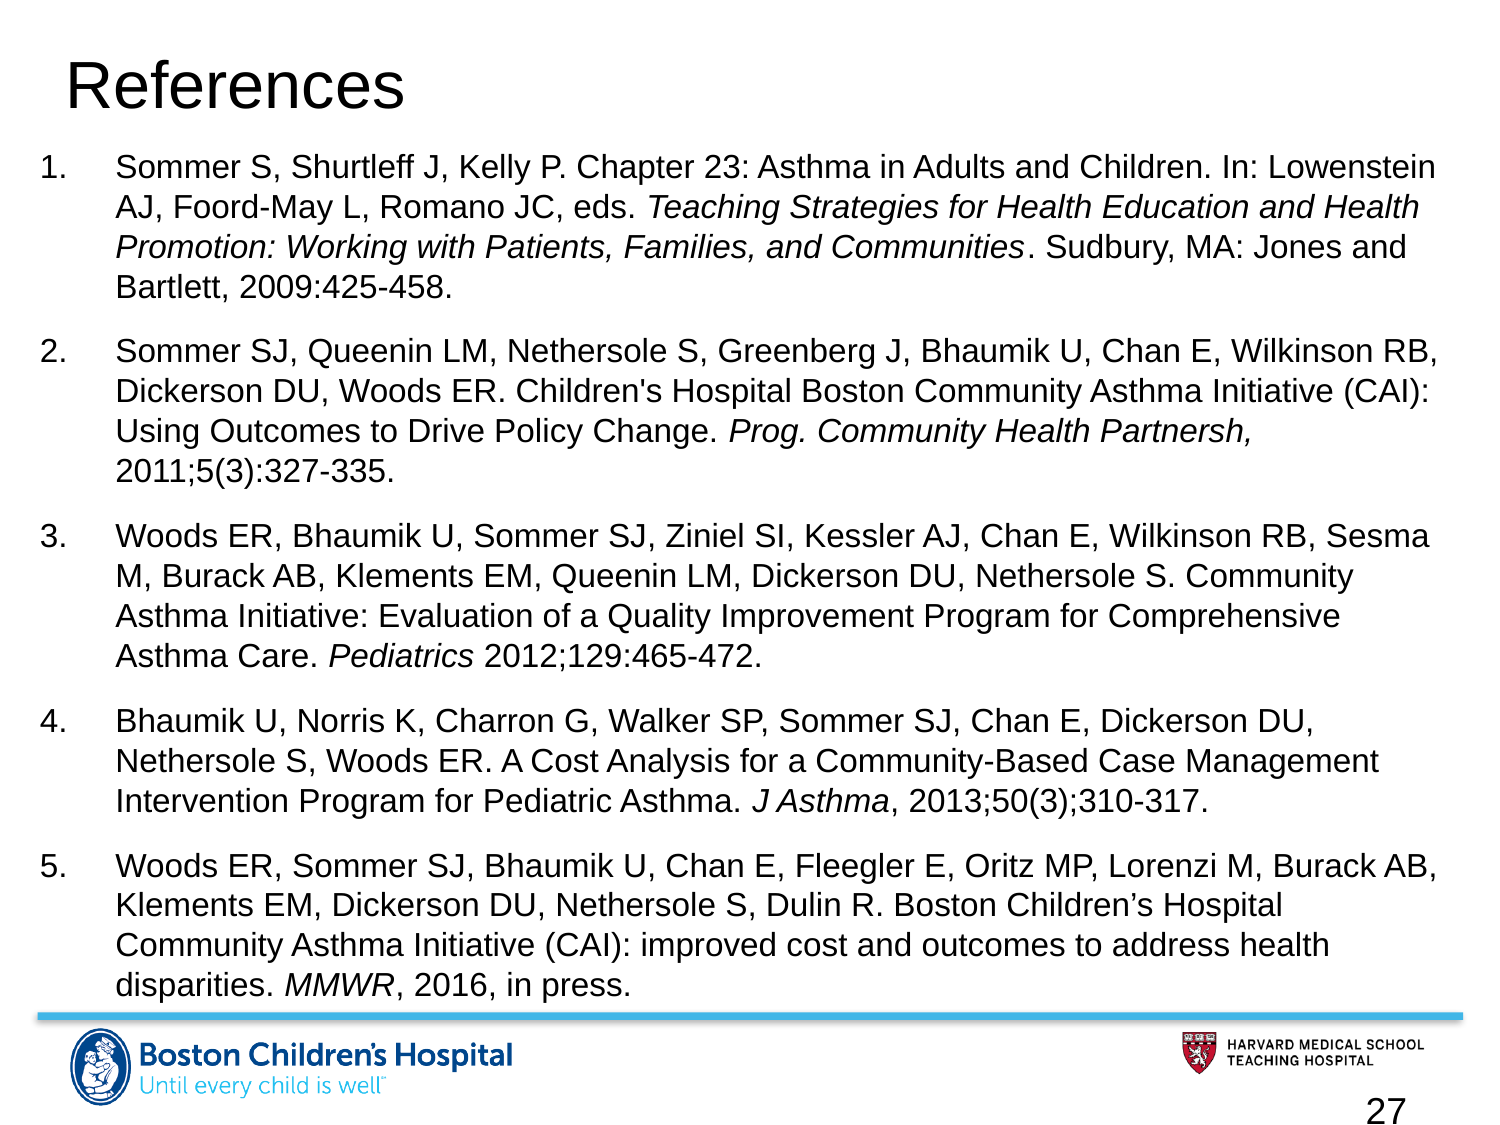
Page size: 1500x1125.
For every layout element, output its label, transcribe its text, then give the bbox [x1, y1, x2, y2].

title References [50, 1, 1425, 137]
slide_number 27 [1350, 1079, 1425, 1103]
list Sommer S, Shurtleff J, Kelly P. Chapter 23: Asthma in Adults and Children. In: Lowenstein AJ, Foord-May L, Romano JC, eds. Teaching Strategies for Health Education and Health Promotion: Working with Patients, Families, and Communities. Sudbury, MA: Jones and Bartlett, 2009:425-458. Sommer SJ, Queenin LM, Nethersole S, Greenberg J, Bhaumik U, Chan E, Wilkinson RB, Dickerson DU, Woods ER. Children's Hospital Boston Community Asthma Initiative (CAI): Using Outcomes to Drive Policy Change. Prog. Community Health Partnersh, 2011;5(3):327-335. Woods ER, Bhaumik U, Sommer SJ, Ziniel SI, Kessler AJ, Chan E, Wilkinson RB, Sesma M, Burack AB, Klements EM, Queenin LM, Dickerson DU, Nethersole S. Community Asthma Initiative: Evaluation of a Quality Improvement Program for Comprehensive Asthma Care. Pediatrics 2012;129:465-472. Bhaumik U, Norris K, Charron G, Walker SP, Sommer SJ, Chan E, Dickerson DU, Nethersole S, Woods ER. A Cost Analysis for a Community-Based Case Management Intervention Program for Pediatric Asthma. J Asthma, 2013;50(3);310-317. Woods ER, Sommer SJ, Bhaumik U, Chan E, Fleegler E, Oritz MP, Lorenzi M, Burack AB, Klements EM, Dickerson DU, Nethersole S, Dulin R. Boston Children’s Hospital Community Asthma Initiative (CAI): improved cost and outcomes to address health disparities. MMWR, 2016, in press. [24, 137, 1473, 894]
picture [60, 1023, 519, 1111]
picture [1181, 1030, 1425, 1075]
